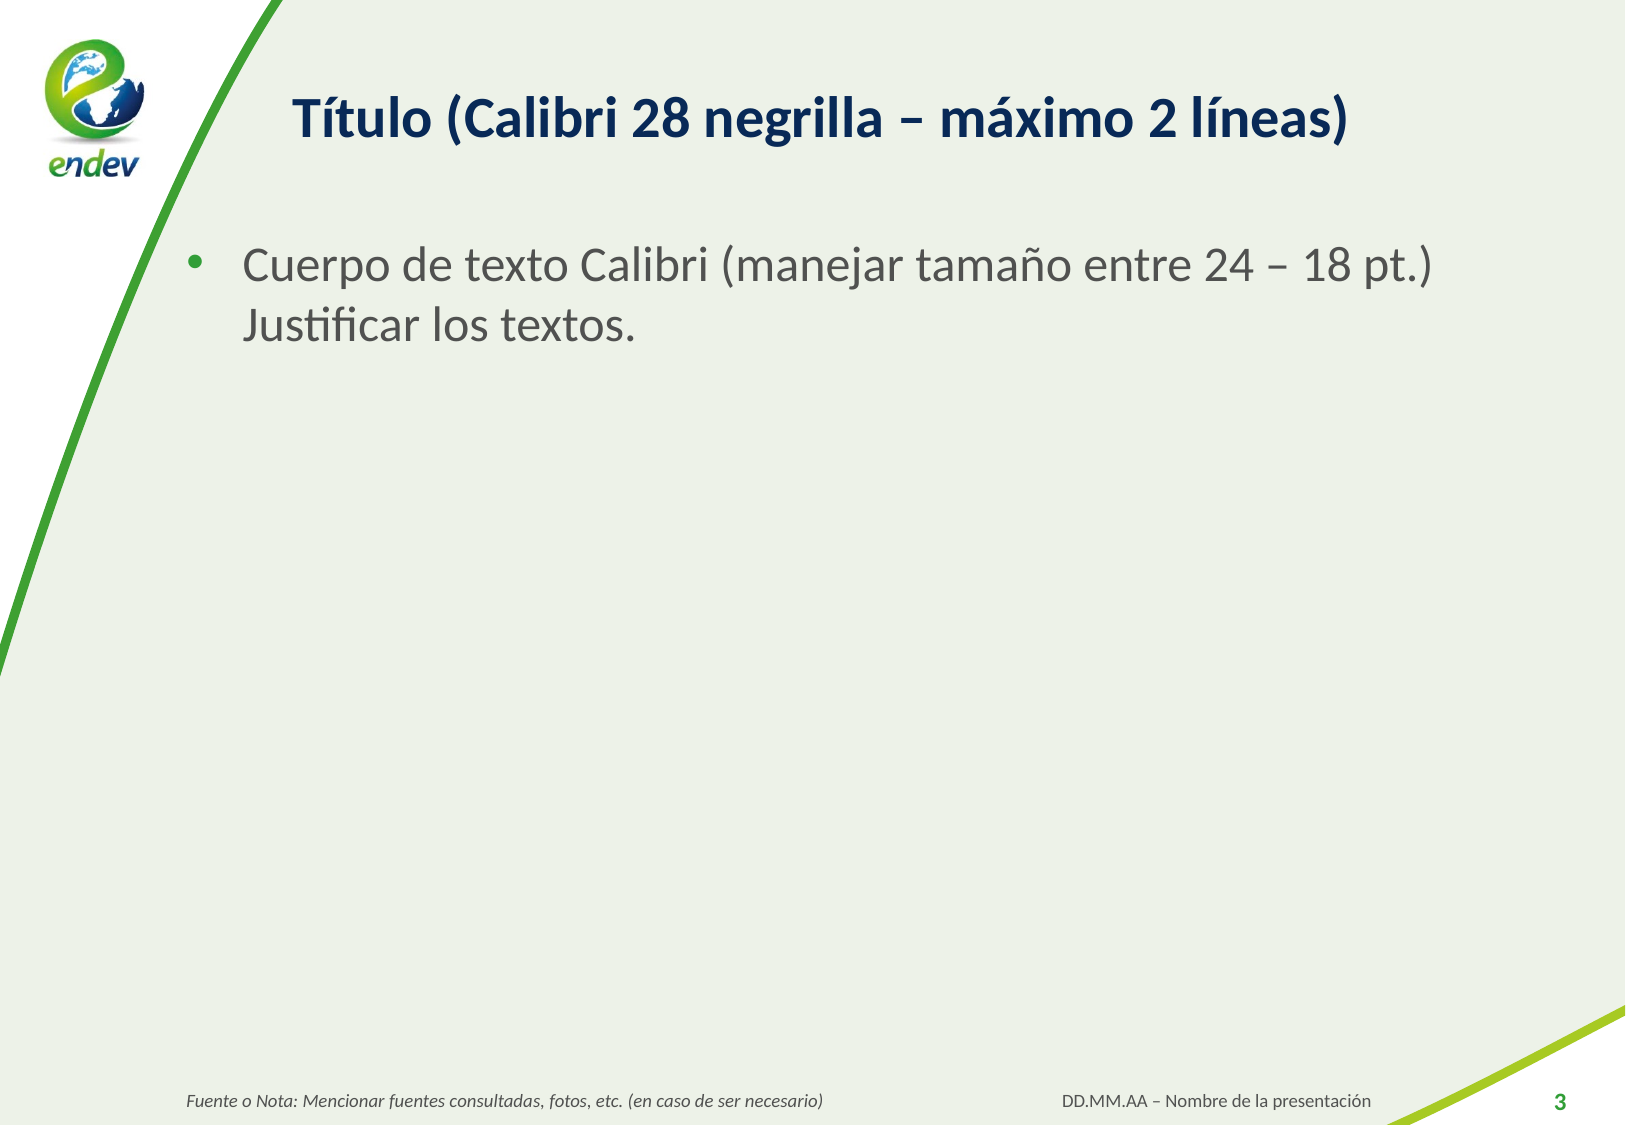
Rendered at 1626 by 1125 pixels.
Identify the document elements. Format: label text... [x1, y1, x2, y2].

picture [32, 39, 157, 177]
text_box Fuente o Nota: Mencionar fuentes consultadas, fotos, etc. (en caso de ser necesario) [186, 1074, 789, 1125]
slide_number 3 [1516, 1074, 1604, 1125]
title Título (Calibri 28 negrilla – máximo 2 líneas) [292, 7, 1557, 158]
footer DD.MM.AA – Nombre de la presentación [871, 1074, 1387, 1125]
list Cuerpo de texto Calibri (manejar tamaño entre 24 – 18 pt.) Justificar los textos. [186, 231, 1545, 1075]
